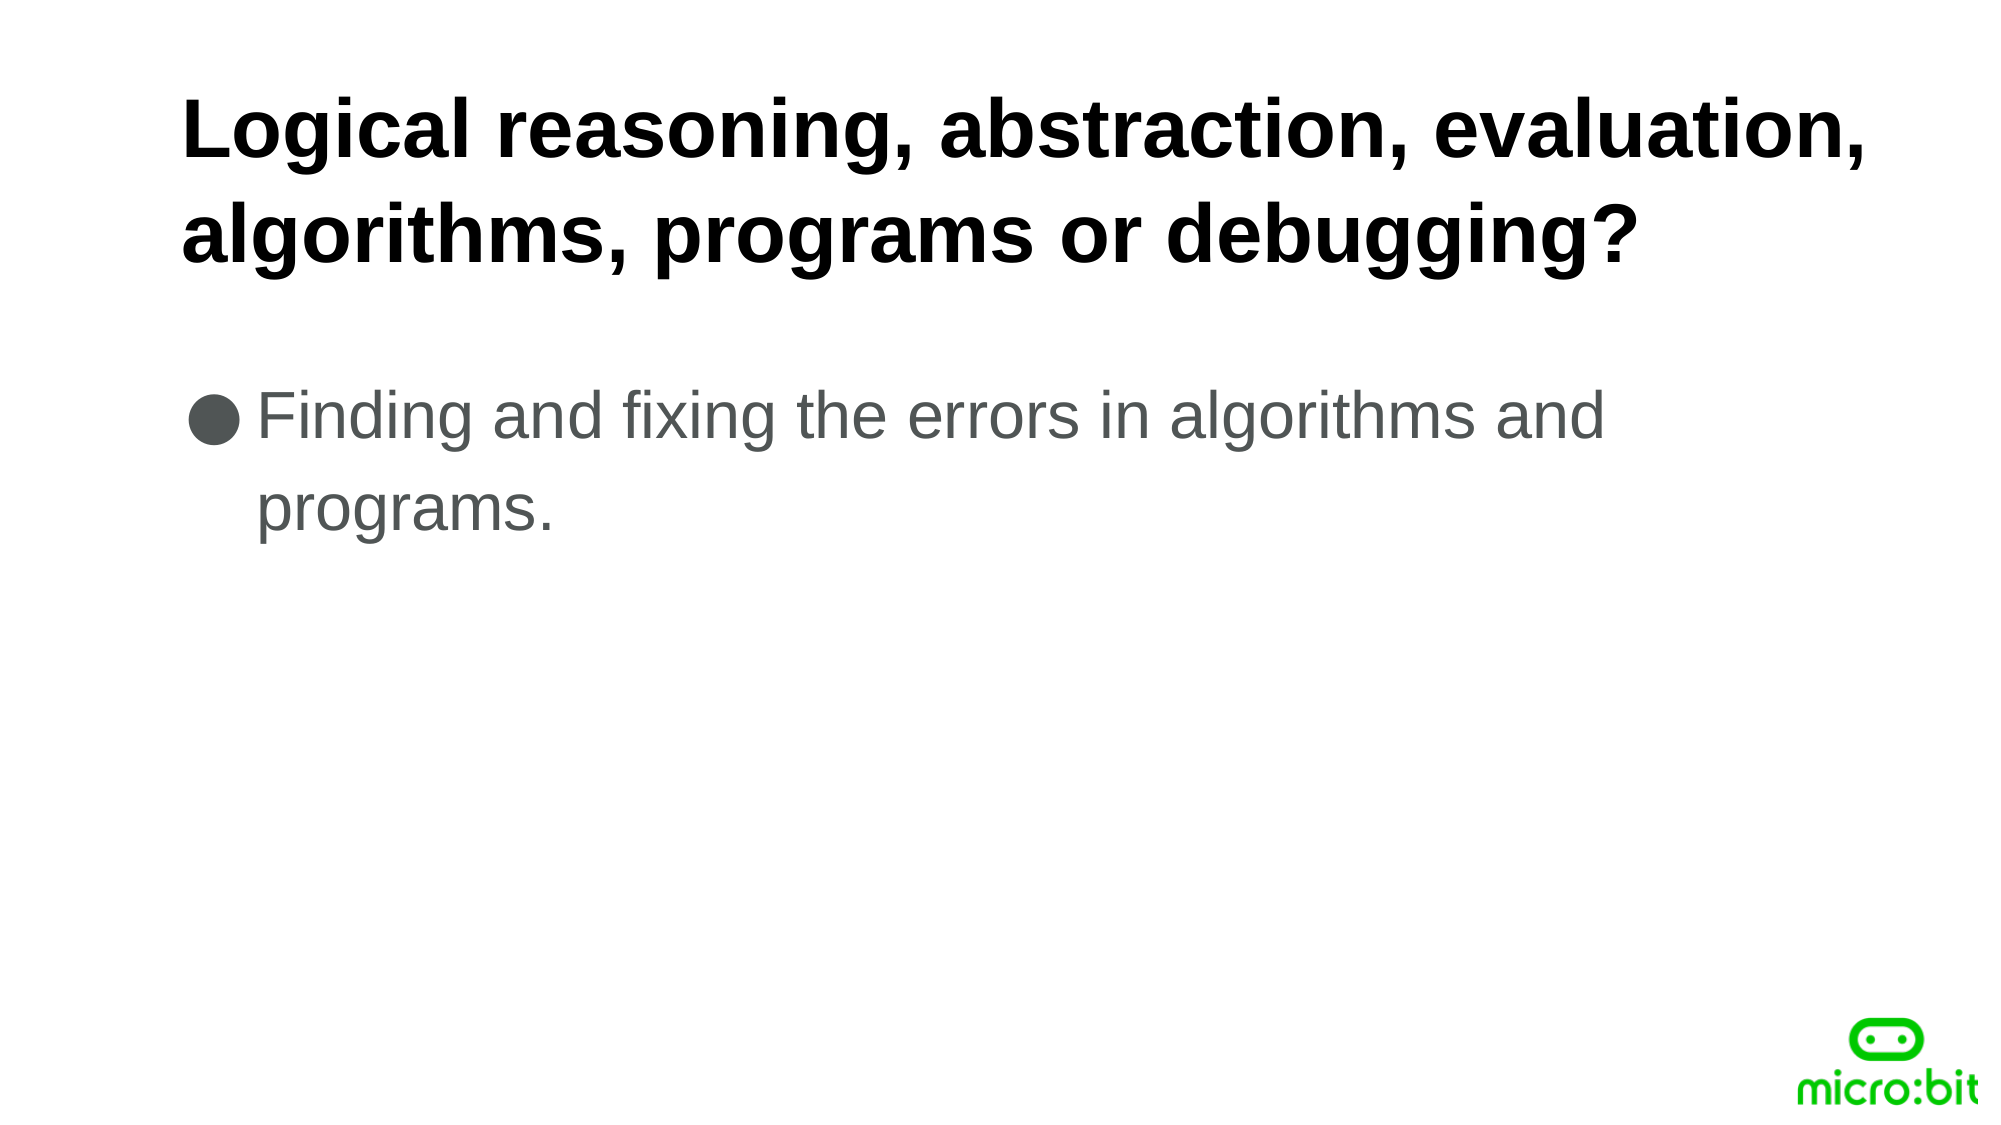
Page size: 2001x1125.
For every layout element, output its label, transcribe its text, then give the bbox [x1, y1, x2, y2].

text_box Logical reasoning, abstraction, evaluation, algorithms, programs or debugging? Finding and fixing the errors in algorithms and programs. [166, 60, 1918, 884]
picture [1797, 1017, 1978, 1106]
